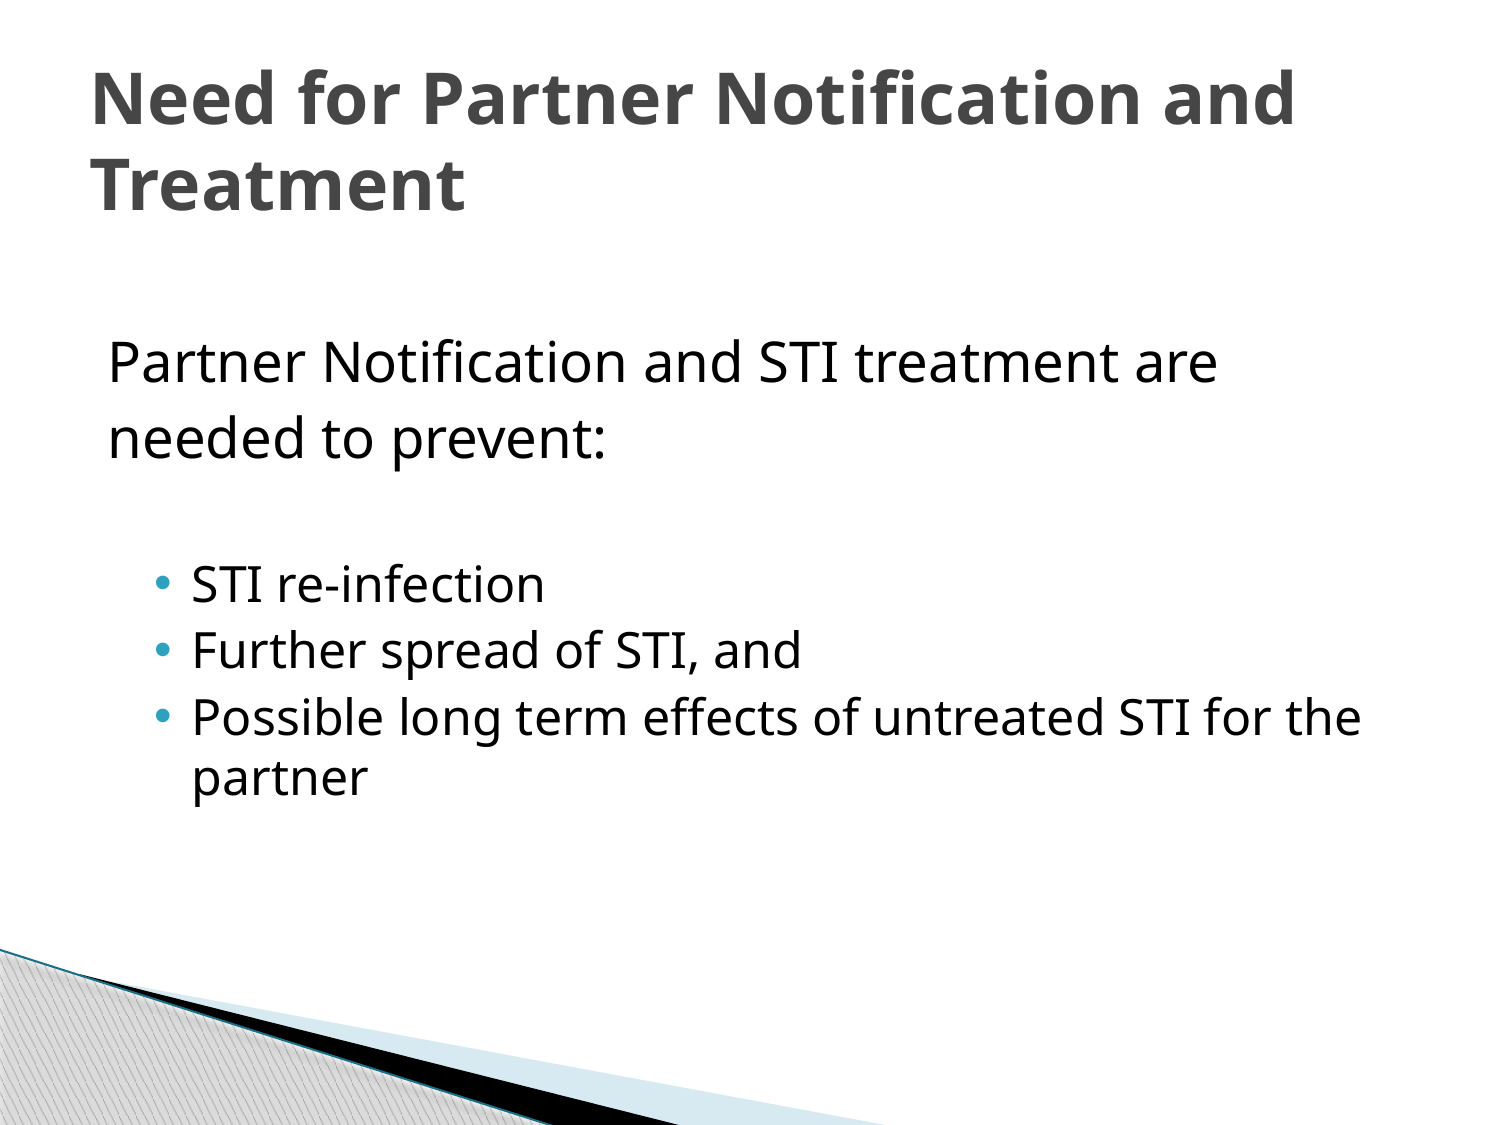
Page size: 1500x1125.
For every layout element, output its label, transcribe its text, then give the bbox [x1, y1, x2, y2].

title Need for Partner Notification and Treatment [75, 45, 1425, 233]
list Partner Notification and STI treatment are needed to prevent: STI re-infection Further spread of STI, and Possible long term effects of untreated STI for the partner [75, 243, 1425, 986]
